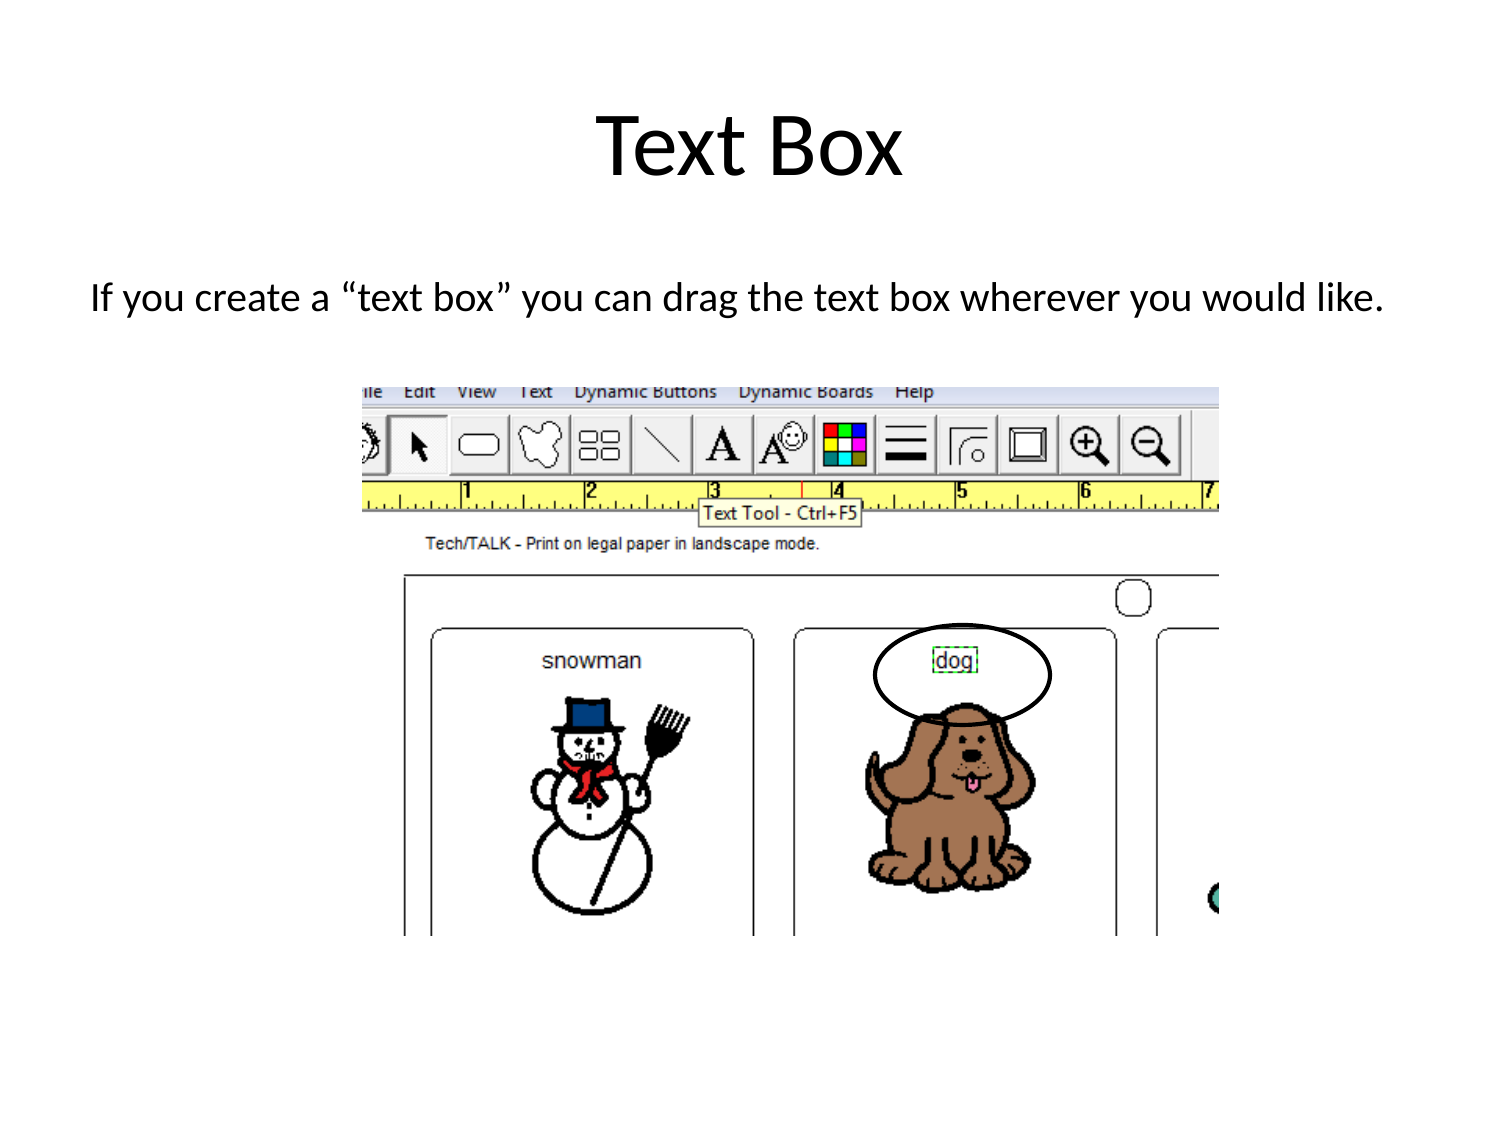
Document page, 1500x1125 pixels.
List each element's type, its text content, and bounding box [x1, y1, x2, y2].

title Text Box [75, 45, 1425, 233]
list If you create a “text box” you can drag the text box wherever you would like. [75, 262, 1425, 1005]
picture [362, 387, 1219, 937]
